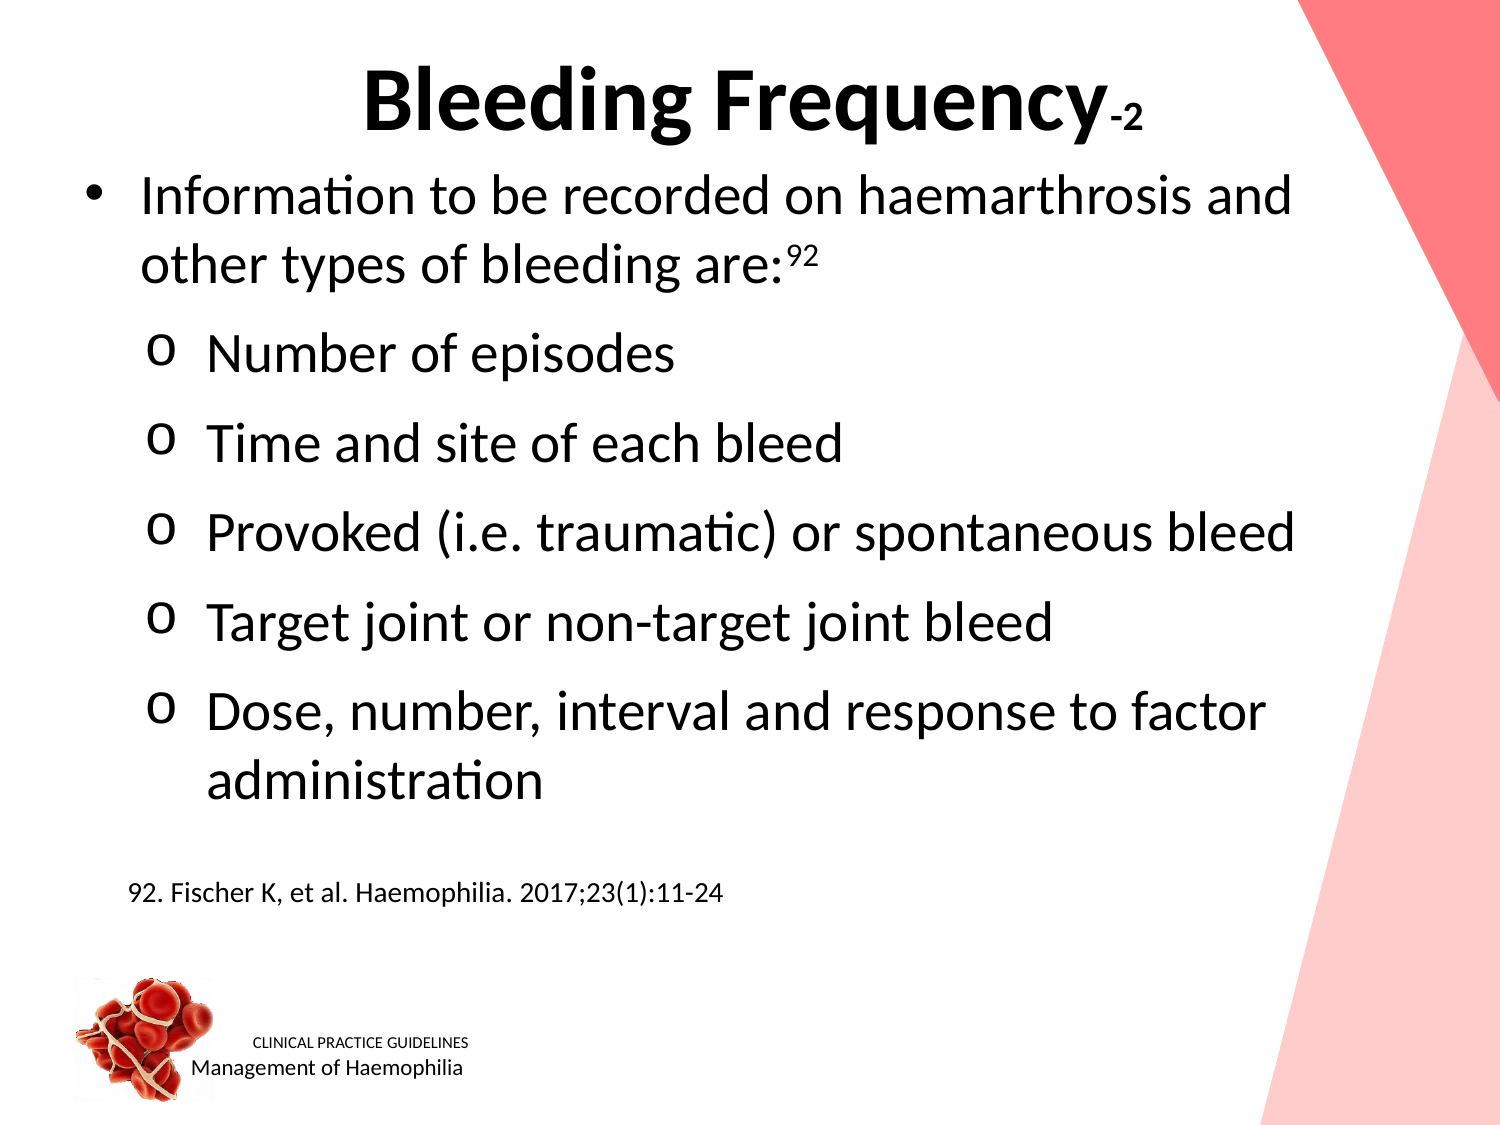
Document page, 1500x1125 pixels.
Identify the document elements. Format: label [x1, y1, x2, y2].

text_box [74, 0, 1500, 1125]
